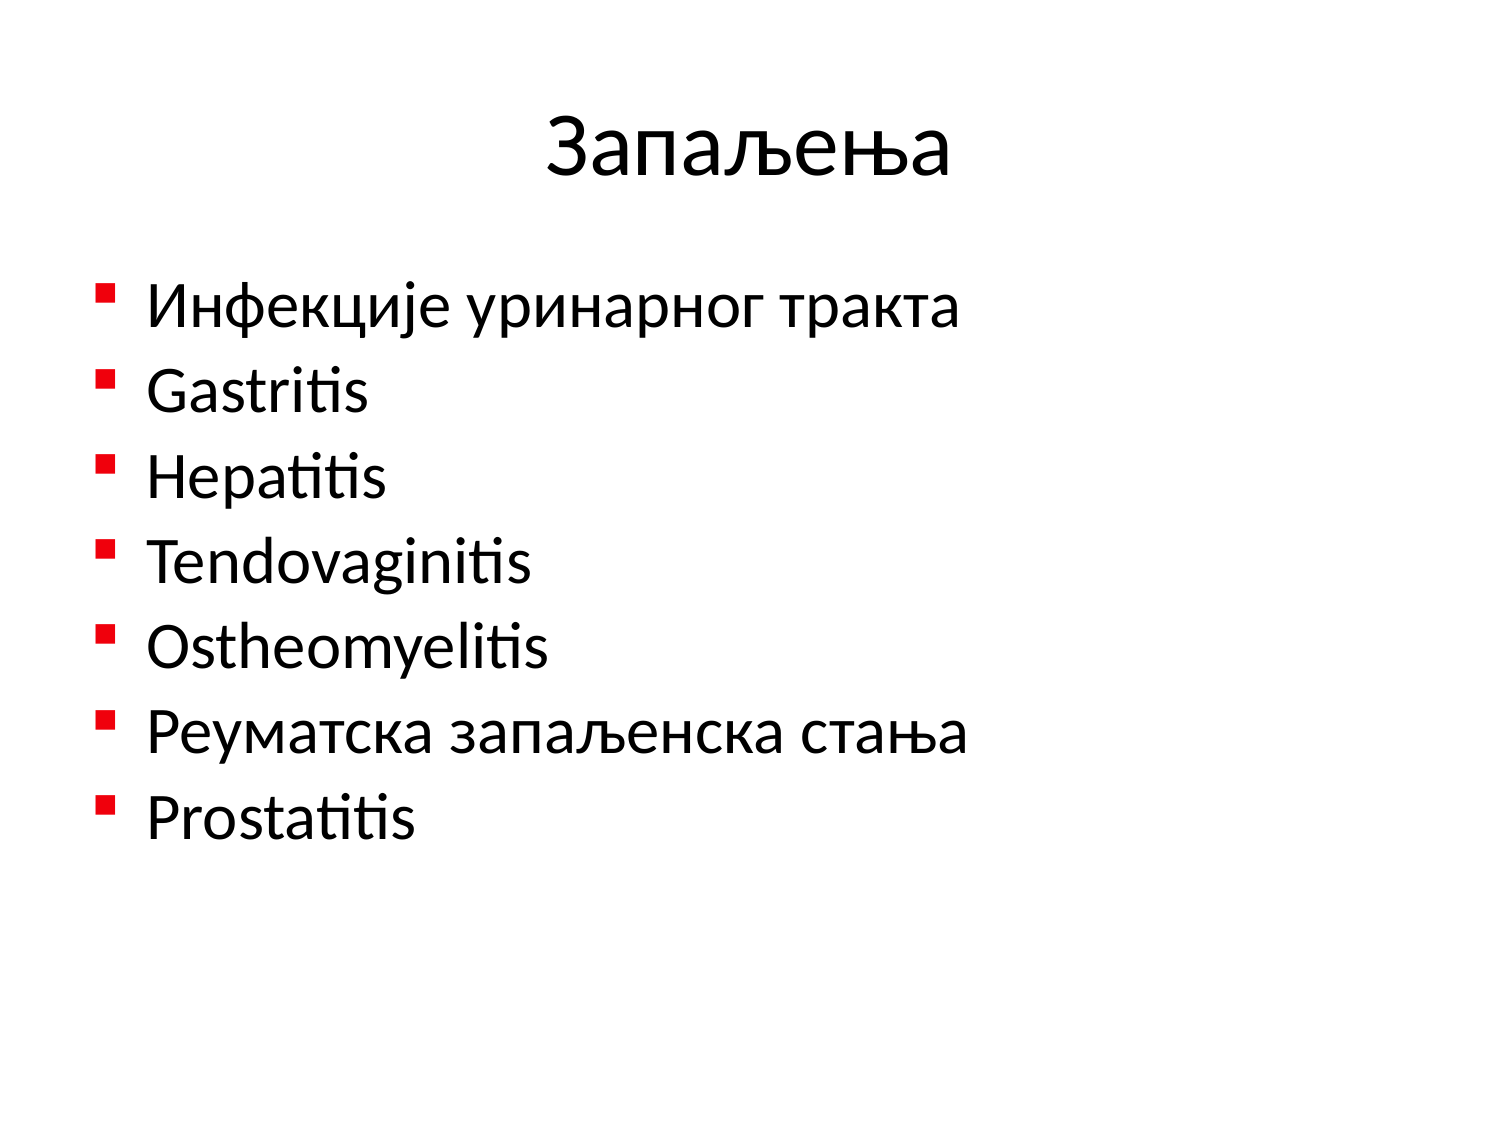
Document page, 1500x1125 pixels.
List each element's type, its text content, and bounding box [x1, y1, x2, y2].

title Запаљења [75, 45, 1425, 233]
list Инфекције уринарног тракта Gastritis Hepatitis Tendovaginitis Ostheomyelitis Реуматска запаљенска стања Prostatitis [75, 262, 1425, 1005]
